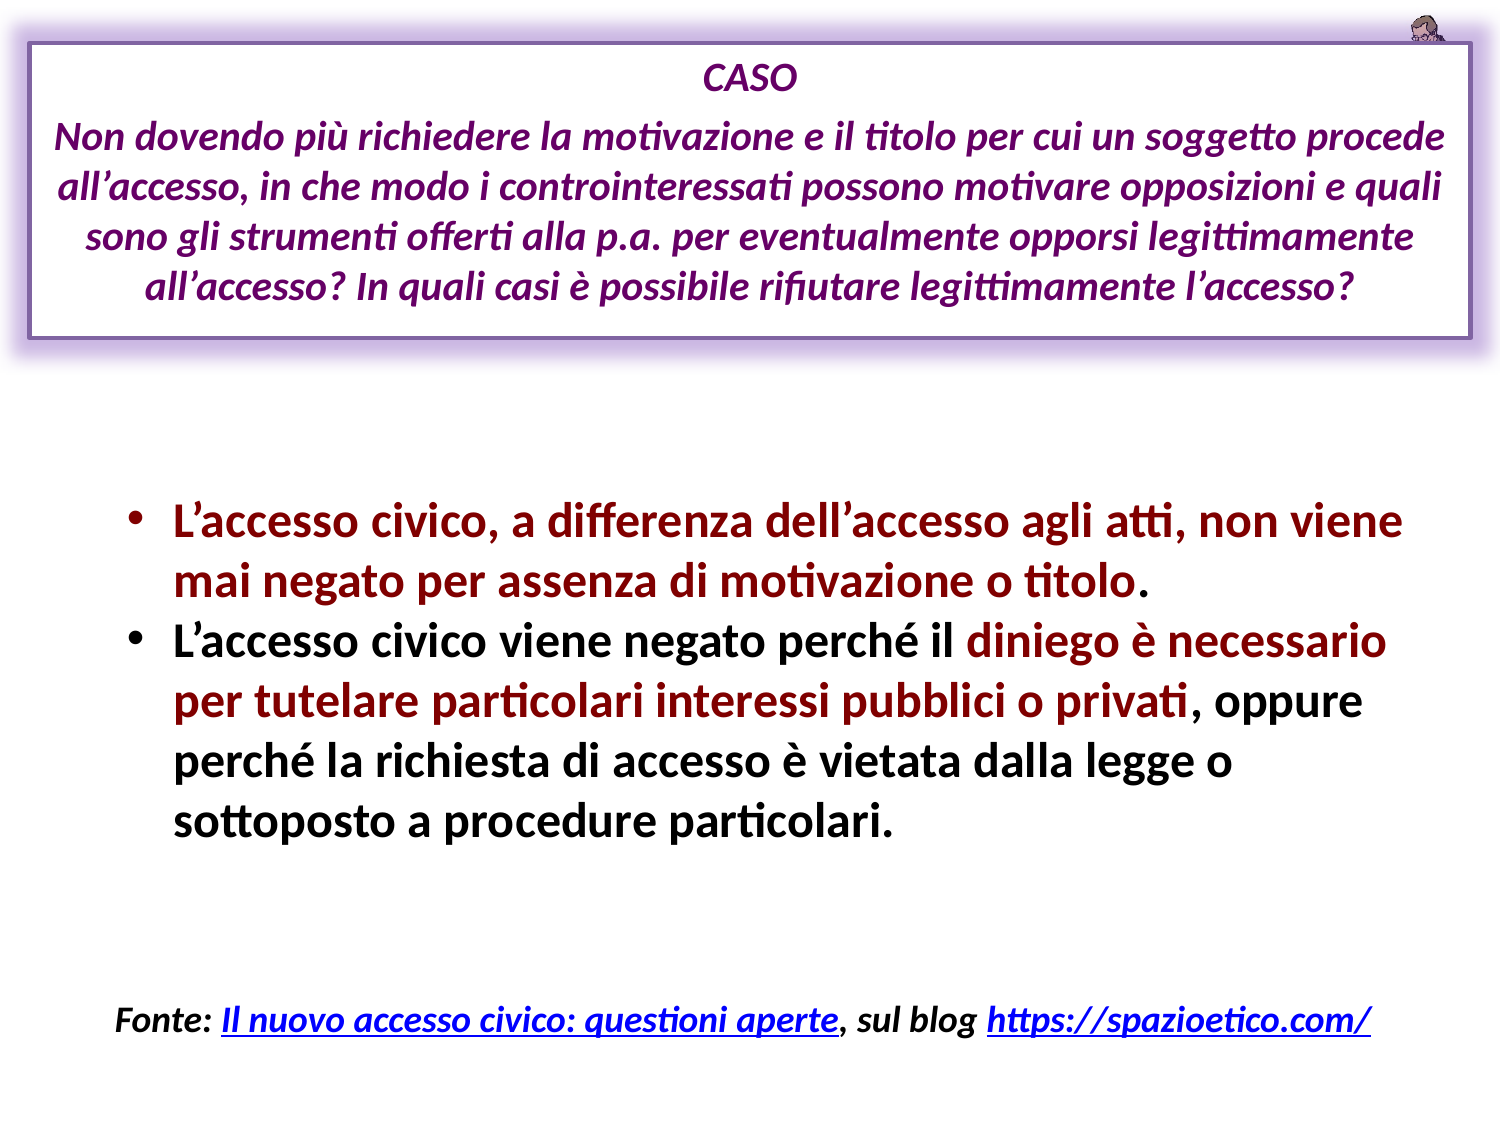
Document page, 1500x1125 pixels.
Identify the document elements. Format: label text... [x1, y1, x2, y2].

picture [1372, 7, 1488, 26]
text_box CASO Non dovendo più richiedere la motivazione e il titolo per cui un soggetto procede all’accesso, in che modo i controinteressati possono motivare opposizioni e quali sono gli strumenti offerti alla p.a. per eventualmente opporsi legittimamente all’accesso? In quali casi è possibile rifiutare legittimamente l’accesso? [27, 41, 1473, 340]
text_box L’accesso civico, a differenza dell’accesso agli atti, non viene mai negato per assenza di motivazione o titolo. L’accesso civico viene negato perché il diniego è necessario per tutelare particolari interessi pubblici o privati, oppure perché la richiesta di accesso è vietata dalla legge o sottoposto a procedure particolari. [112, 479, 1435, 855]
text_box Fonte: Il nuovo accesso civico: questioni aperte, sul blog https://spazioetico.com/ [100, 987, 1400, 1048]
